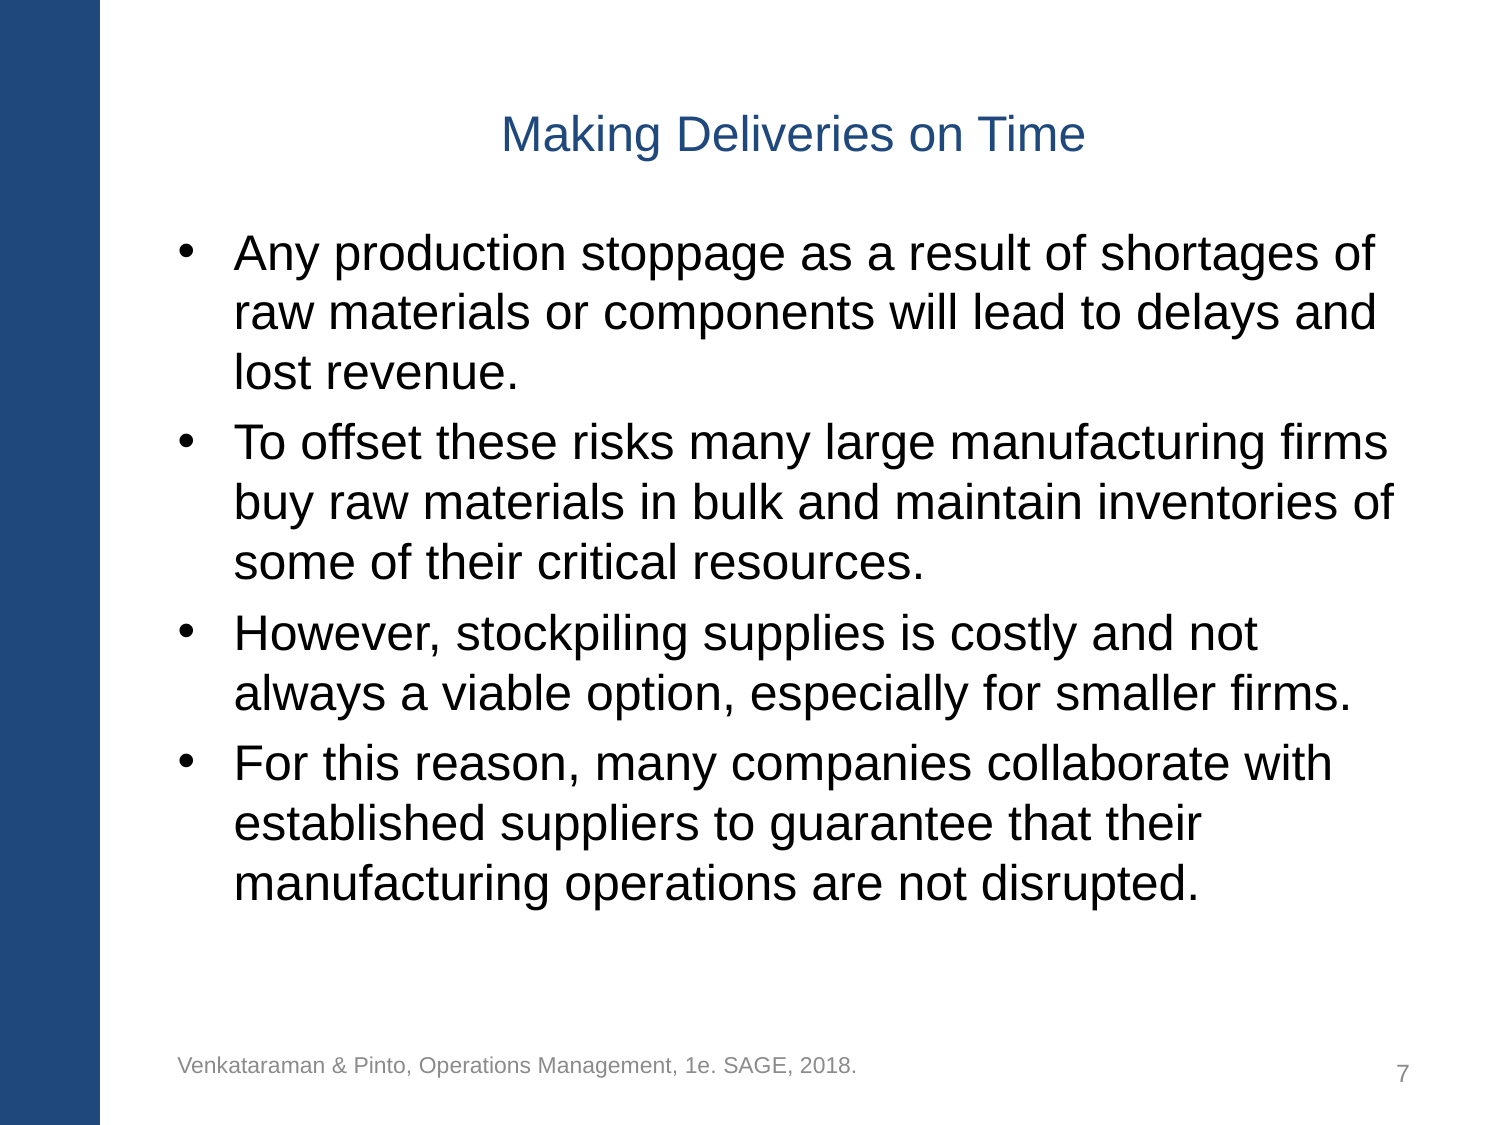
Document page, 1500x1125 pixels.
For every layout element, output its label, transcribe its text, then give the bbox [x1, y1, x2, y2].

title Making Deliveries on Time [162, 37, 1425, 212]
footer Venkataraman & Pinto, Operations Management, 1e. SAGE, 2018. [162, 1042, 1313, 1103]
slide_number 7 [1350, 1042, 1425, 1103]
list Any production stoppage as a result of shortages of raw materials or components will lead to delays and lost revenue. To offset these risks many large manufacturing firms buy raw materials in bulk and maintain inventories of some of their critical resources. However, stockpiling supplies is costly and not always a viable option, especially for smaller firms. For this reason, many companies collaborate with established suppliers to guarantee that their manufacturing operations are not disrupted. [162, 212, 1425, 1013]
